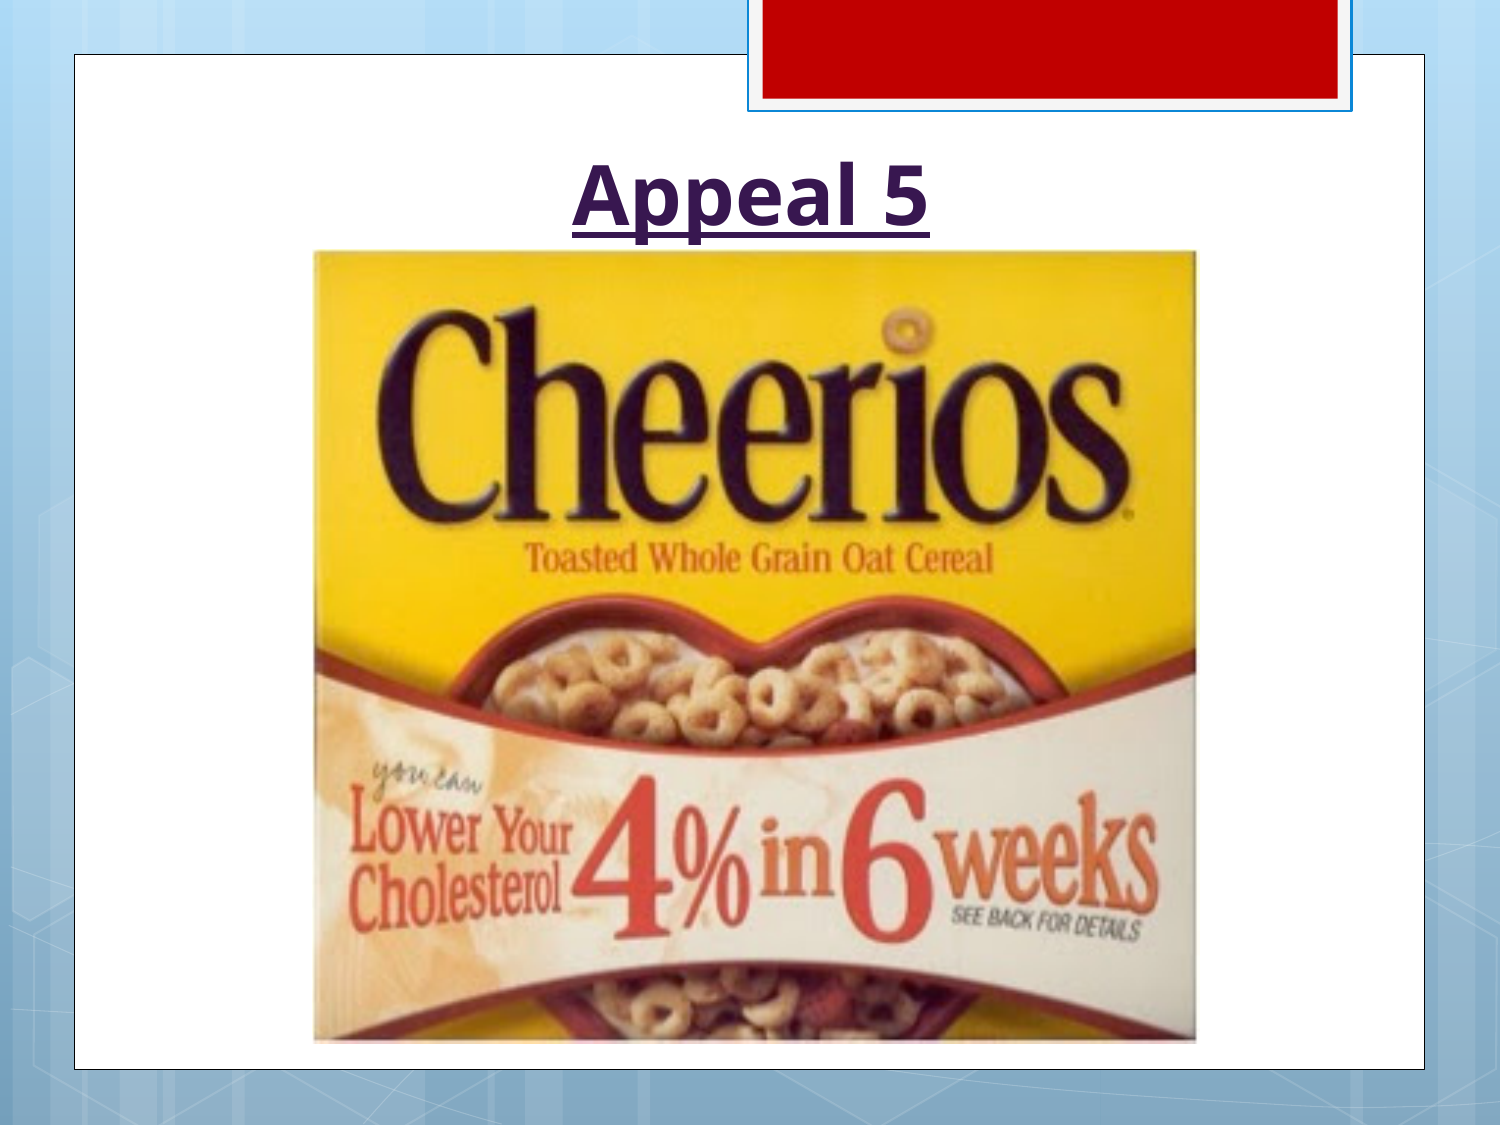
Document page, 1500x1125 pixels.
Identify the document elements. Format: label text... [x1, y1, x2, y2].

picture [312, 249, 1201, 1044]
title Appeal 5 [174, 62, 1328, 250]
